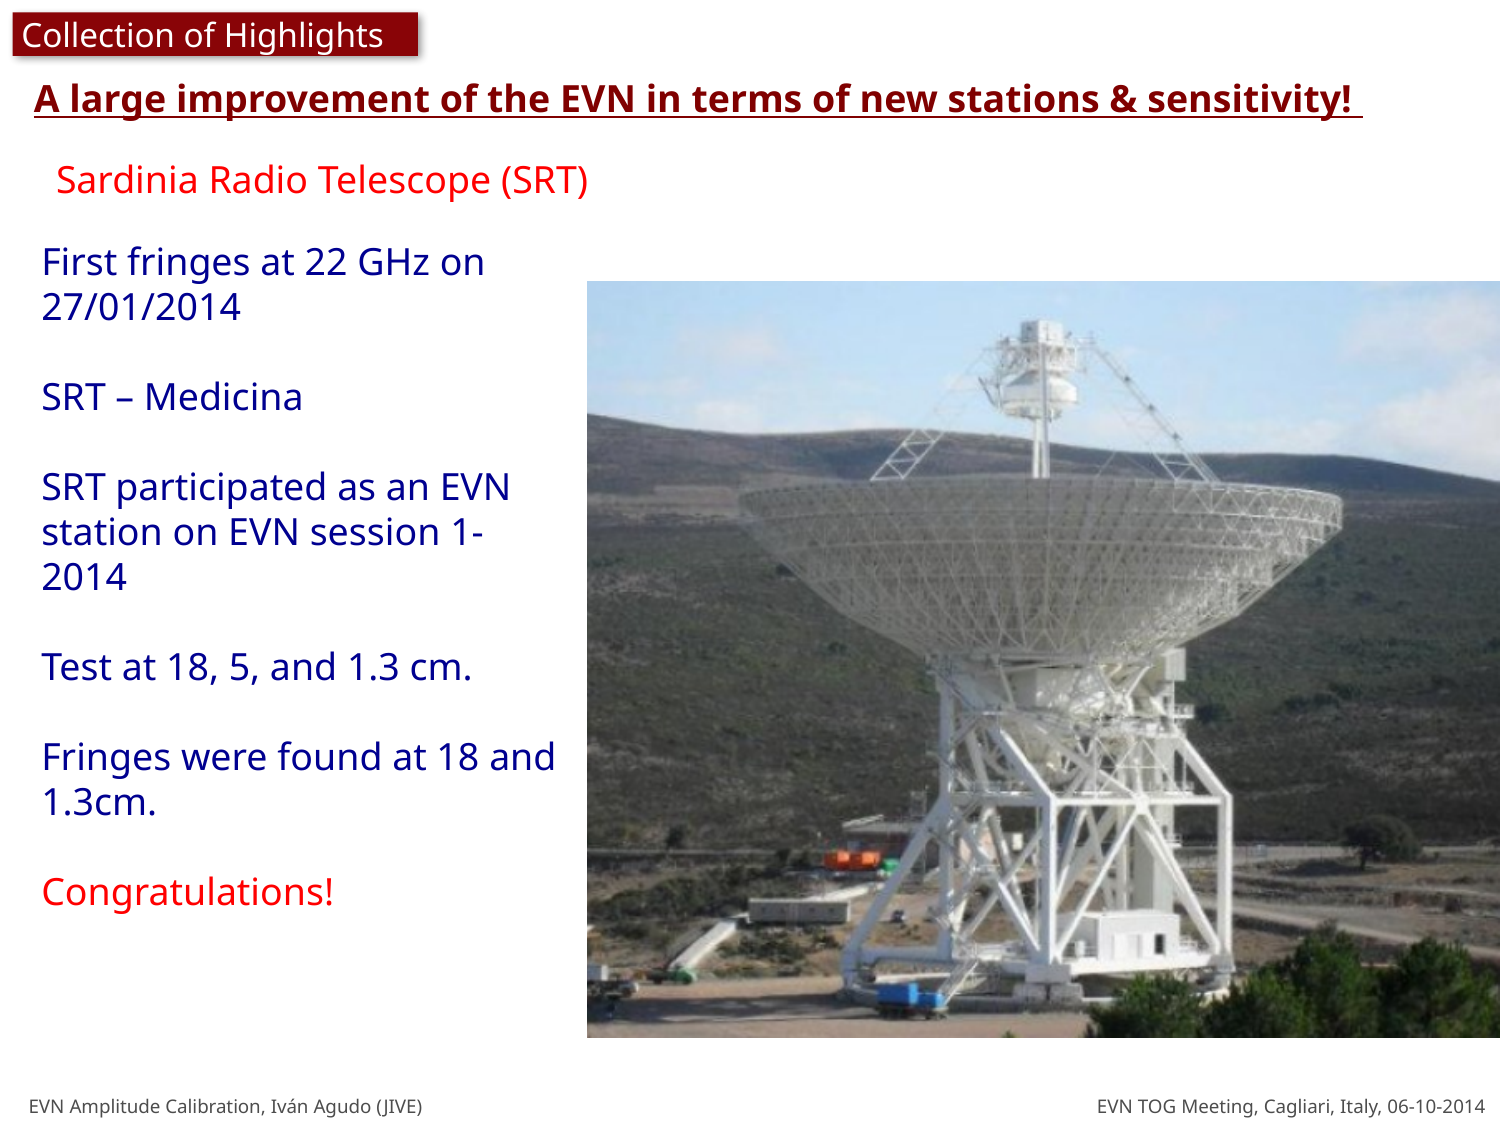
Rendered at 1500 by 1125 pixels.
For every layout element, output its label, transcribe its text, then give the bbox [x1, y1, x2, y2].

picture [586, 281, 1500, 1038]
text_box Sardinia Radio Telescope (SRT) [41, 148, 604, 209]
text_box EVN Amplitude Calibration, Iván Agudo (JIVE) EVN TOG Meeting, Cagliari, Italy, 06-10-2014 [0, 1087, 1500, 1125]
text_box Collection of Highlights [12, 12, 418, 56]
text_box A large improvement of the EVN in terms of new stations & sensitivity! [19, 67, 1474, 128]
text_box First fringes at 22 GHz on 27/01/2014 SRT – Medicina SRT participated as an EVN station on EVN session 1-2014 Test at 18, 5, and 1.3 cm. Fringes were found at 18 and 1.3cm. Congratulations! [26, 185, 581, 921]
